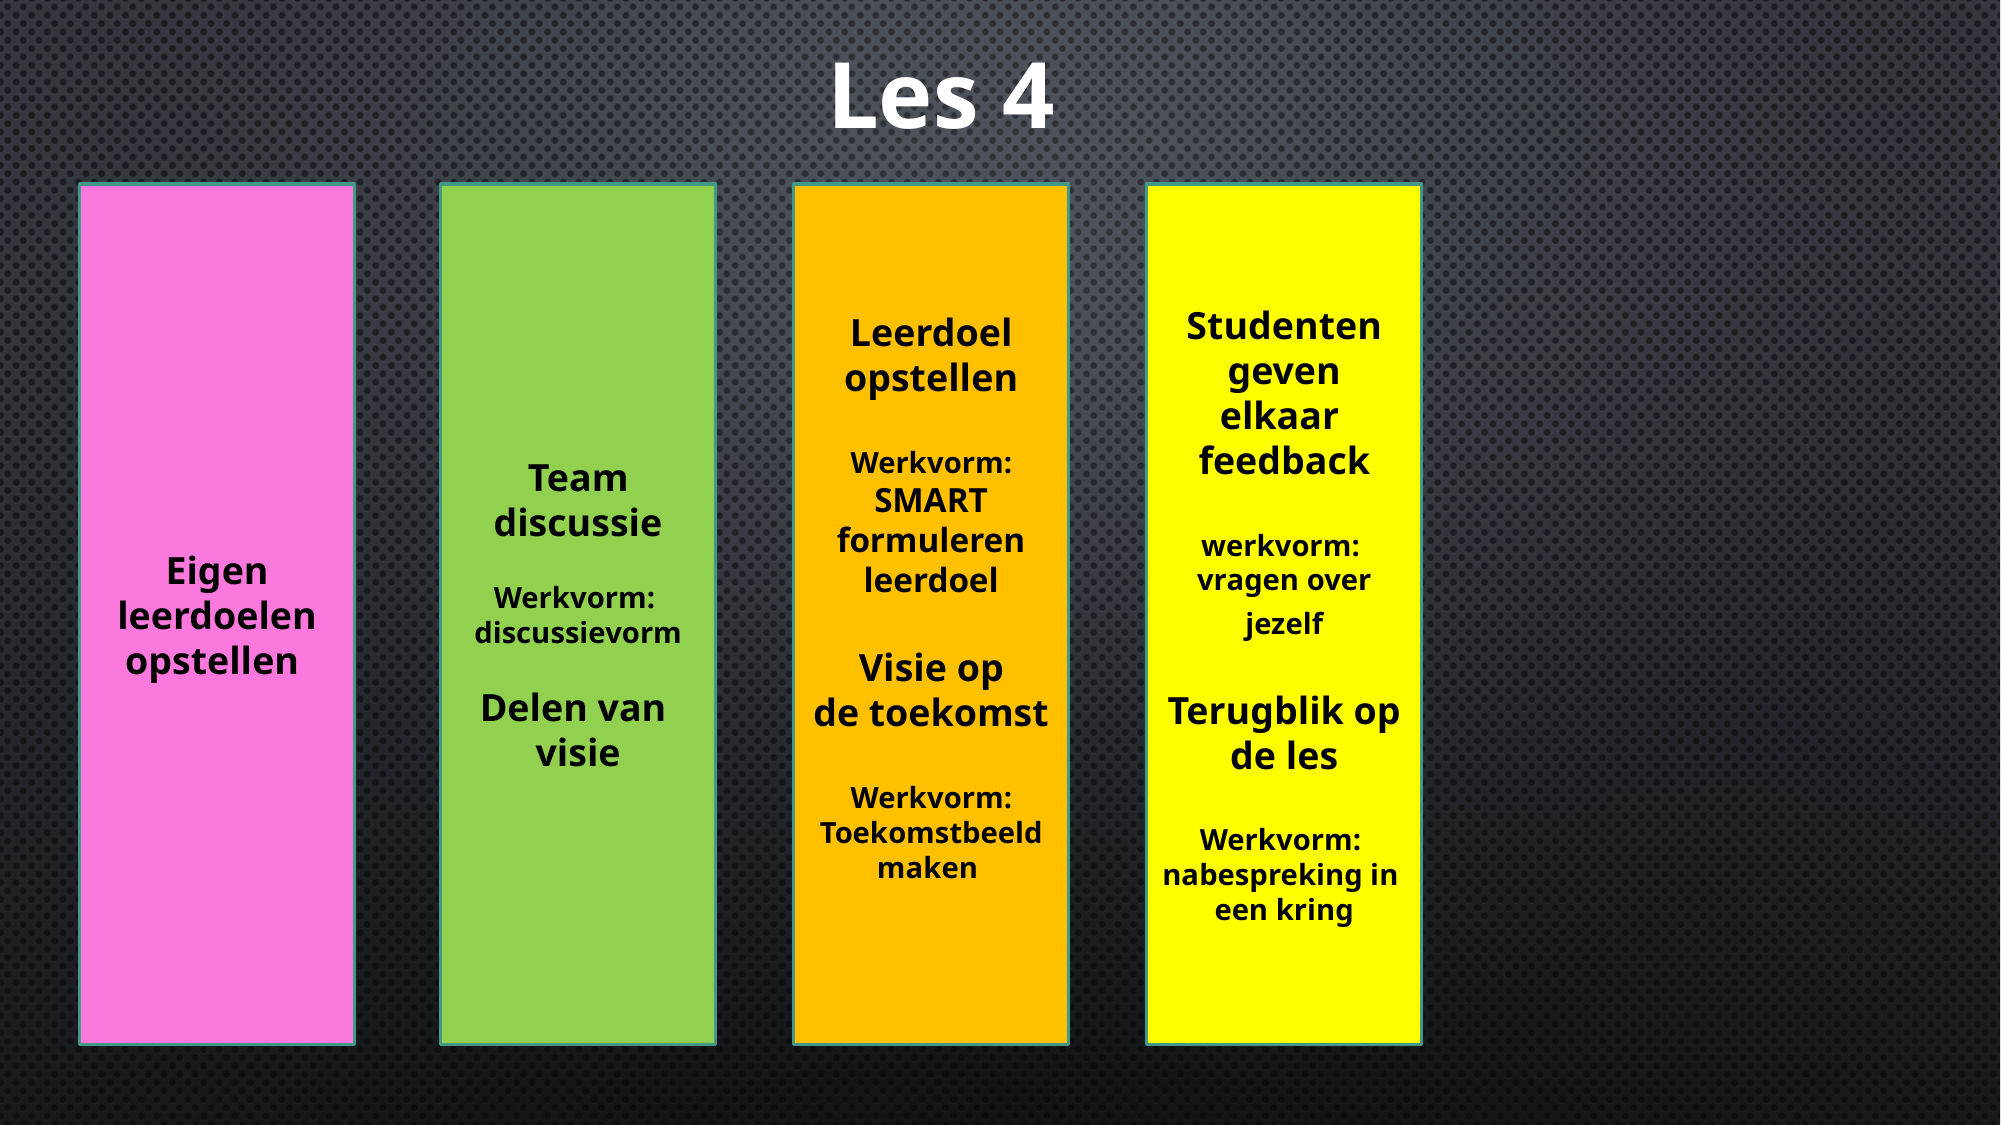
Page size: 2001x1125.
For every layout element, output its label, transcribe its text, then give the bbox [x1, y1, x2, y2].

text_box Eigen leerdoelen opstellen [78, 182, 356, 1046]
text_box Studenten geven elkaar feedback​ werkvorm: vragen over jezelf ​ Terugblik op de les Werkvorm: nabespreking in een kring [1145, 182, 1423, 1046]
text_box Team discussie Werkvorm: discussievorm Delen van visie [439, 182, 717, 1046]
text_box Les 4 [812, 29, 1341, 155]
text_box Leerdoel opstellen Werkvorm: SMART formuleren leerdoel Visie op de toekomst ​ Werkvorm: Toekomstbeeld maken [792, 182, 1070, 1046]
